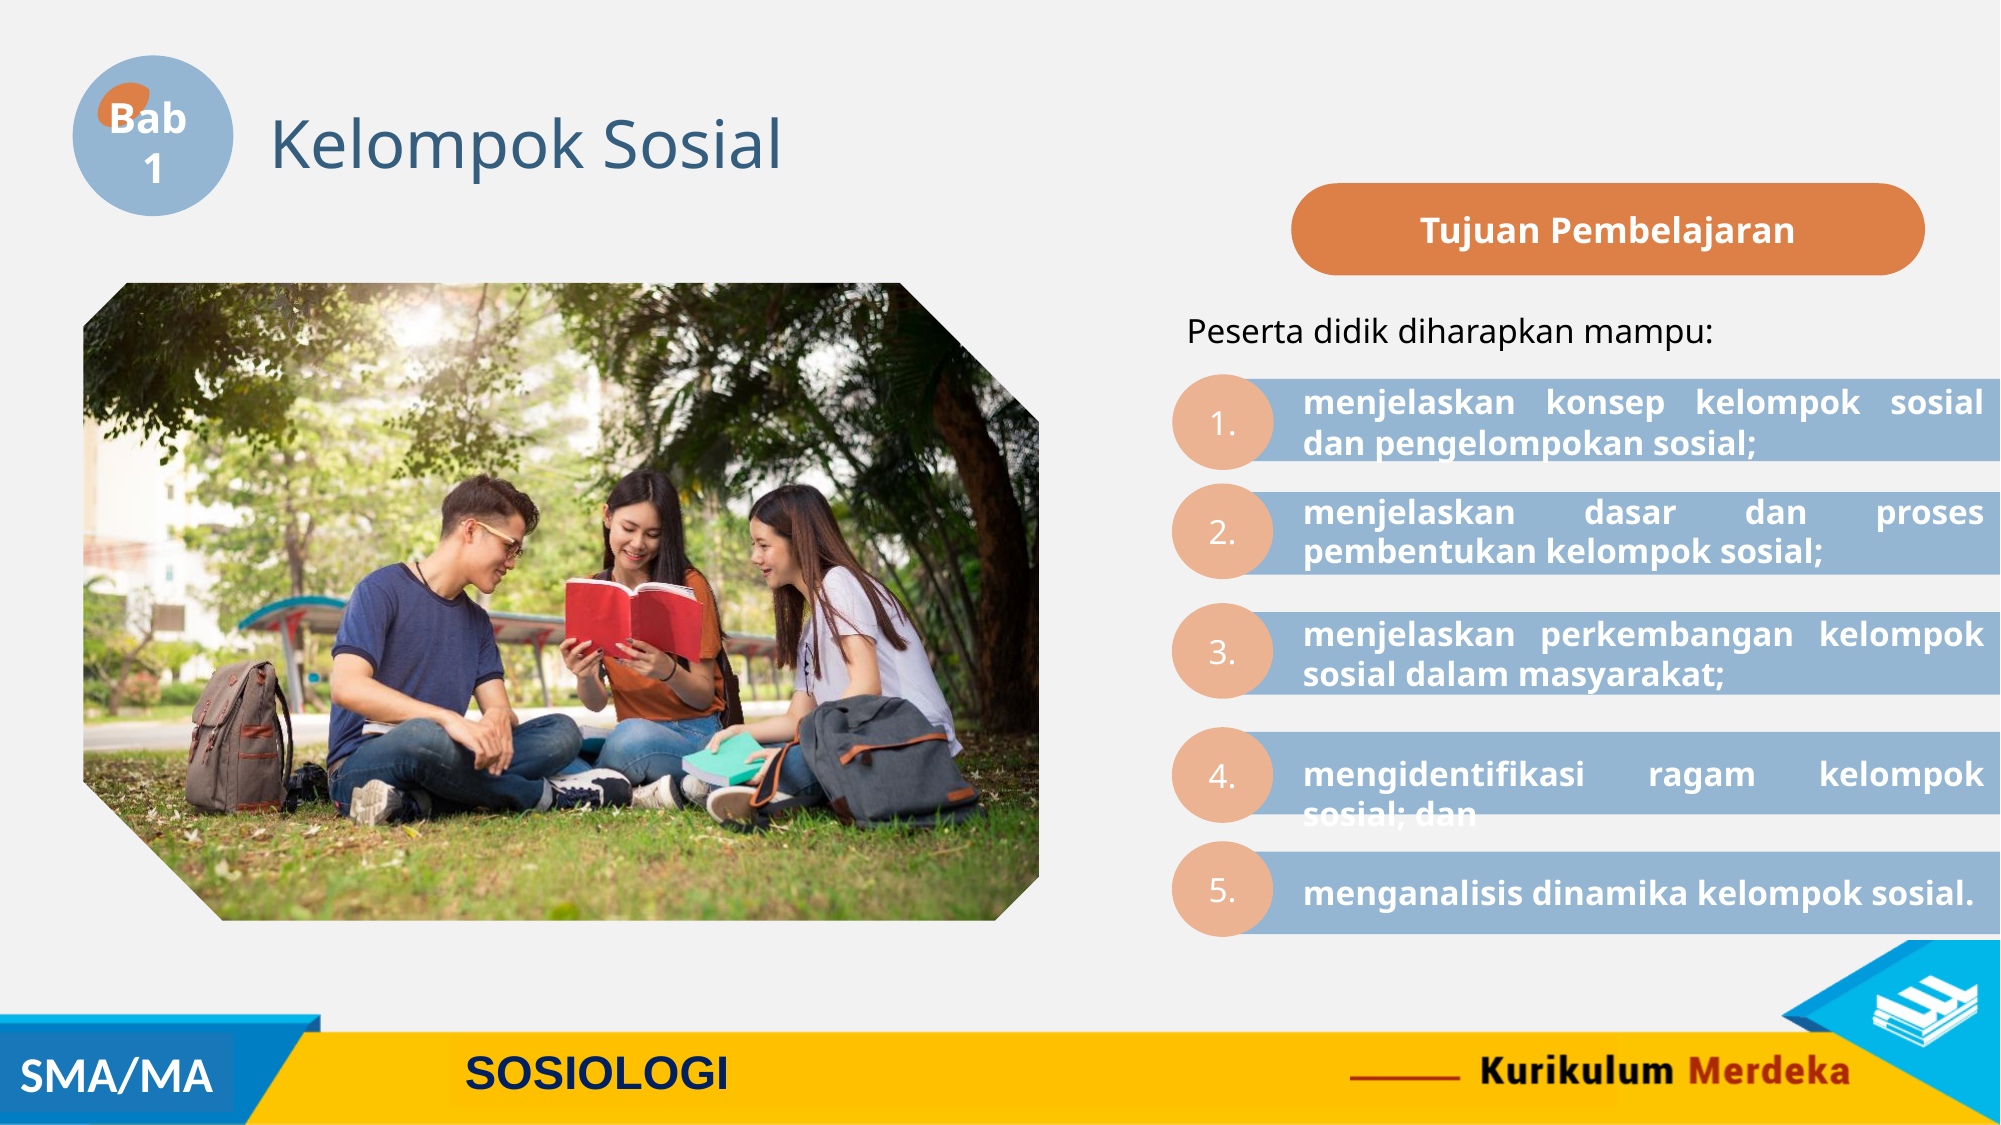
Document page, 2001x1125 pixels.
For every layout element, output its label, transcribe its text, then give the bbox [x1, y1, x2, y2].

text_box menjelaskan konsep kelompok sosial dan pengelompokan sosial; [1288, 374, 2000, 469]
picture [83, 282, 1039, 921]
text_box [72, 55, 234, 217]
text_box 3. [1170, 602, 1275, 700]
text_box [1247, 731, 2000, 815]
text_box 2. [1170, 482, 1275, 581]
text_box Tujuan Pembelajaran [1290, 182, 1927, 277]
text_box Peserta didik diharapkan mampu: [1171, 302, 1943, 358]
text_box [1246, 491, 1288, 576]
text_box menganalisis dinamika kelompok sosial. [1288, 865, 2000, 920]
text_box [1248, 378, 1288, 462]
text_box mengidentifikasi ragam kelompok sosial; dan [1288, 745, 2000, 841]
text_box 5. [1170, 840, 1275, 938]
text_box 1. [1171, 373, 1275, 471]
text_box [0, 940, 2000, 1125]
text_box menjelaskan perkembangan kelompok sosial dalam masyarakat; [1288, 605, 2000, 700]
text_box [1245, 611, 1288, 696]
text_box Kelompok Sosial [254, 94, 876, 190]
text_box 4. [1170, 726, 1275, 824]
text_box menjelaskan dasar dan proses pembentukan kelompok sosial; [1288, 483, 2000, 578]
text_box [1243, 851, 2000, 935]
